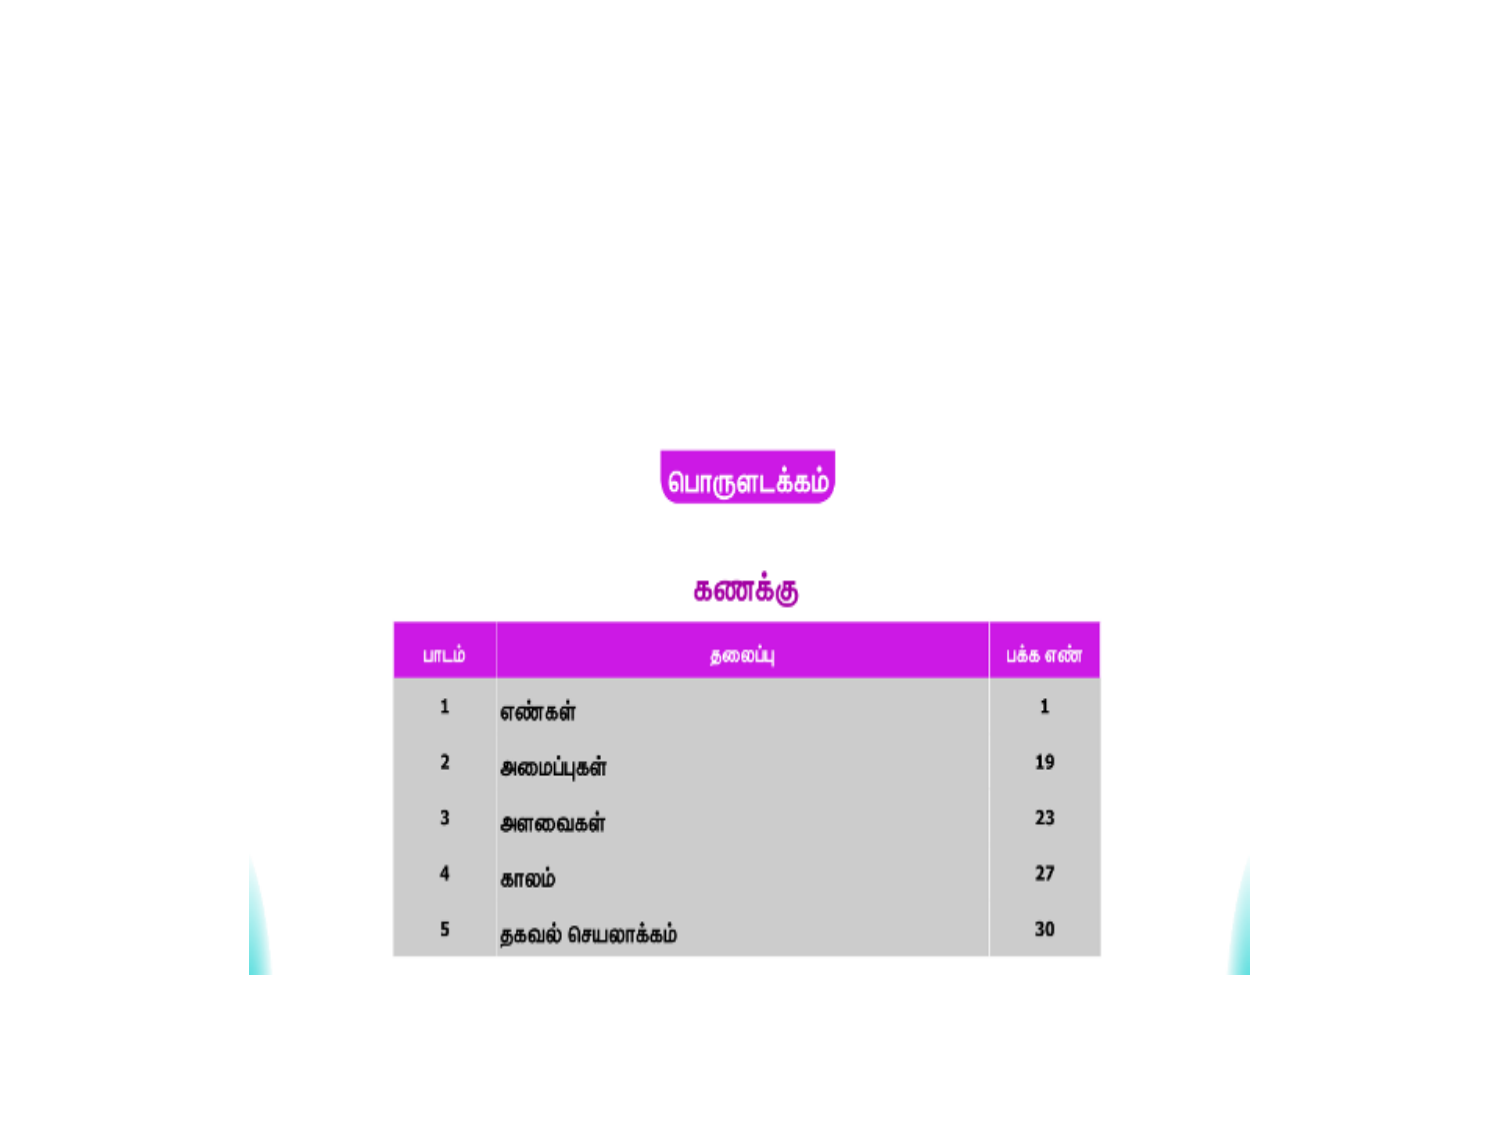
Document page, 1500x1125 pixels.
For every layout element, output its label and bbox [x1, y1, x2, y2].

list [249, 419, 1251, 976]
